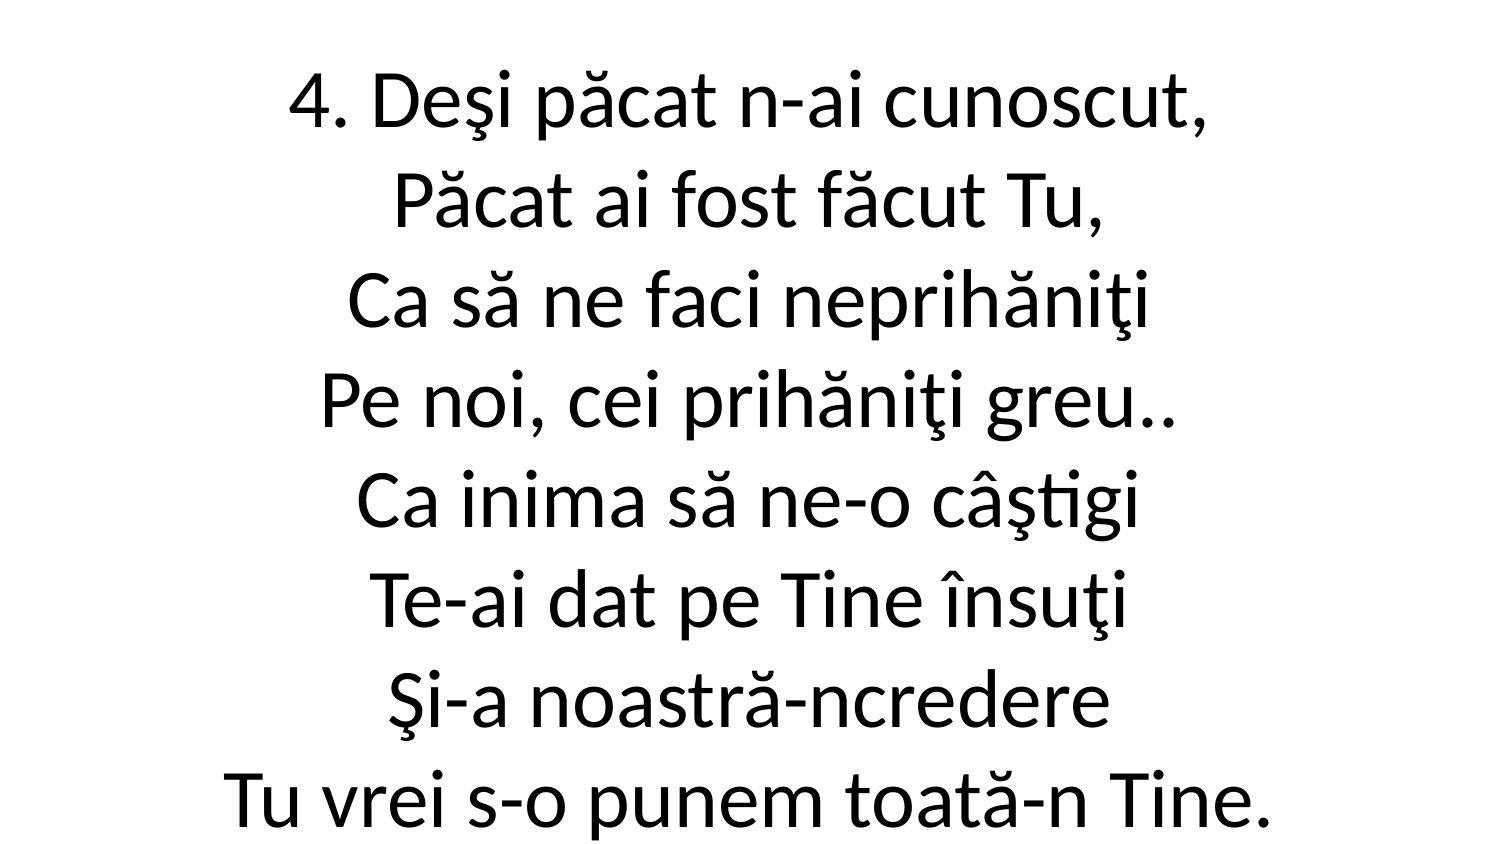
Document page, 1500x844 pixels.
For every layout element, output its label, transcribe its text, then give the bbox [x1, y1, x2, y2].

text_box 4. Deşi păcat n-ai cunoscut, Păcat ai fost făcut Tu, Ca să ne faci neprihăniţi Pe noi, cei prihăniţi greu.. Ca inima să ne-o câştigi Te-ai dat pe Tine însuţi Şi-a noastră-ncredere Tu vrei s-o punem toată-n Tine. [209, 0, 1291, 844]
